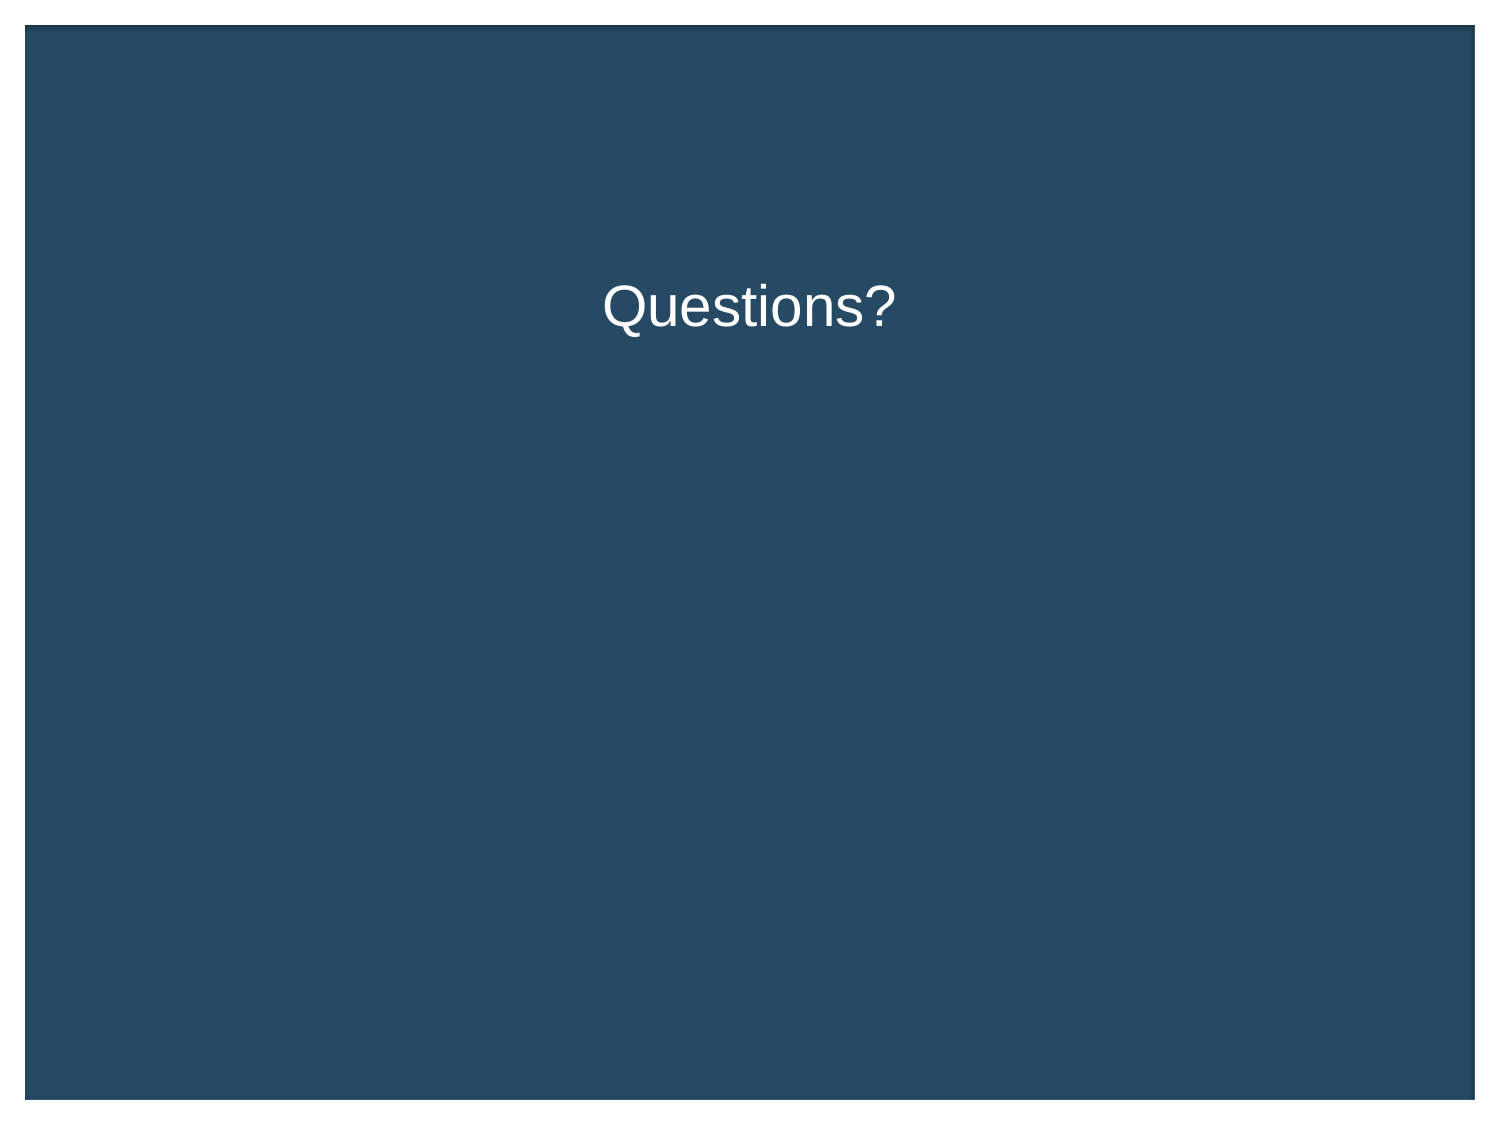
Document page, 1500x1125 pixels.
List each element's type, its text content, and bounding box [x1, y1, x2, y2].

title Questions? [81, 260, 1419, 347]
